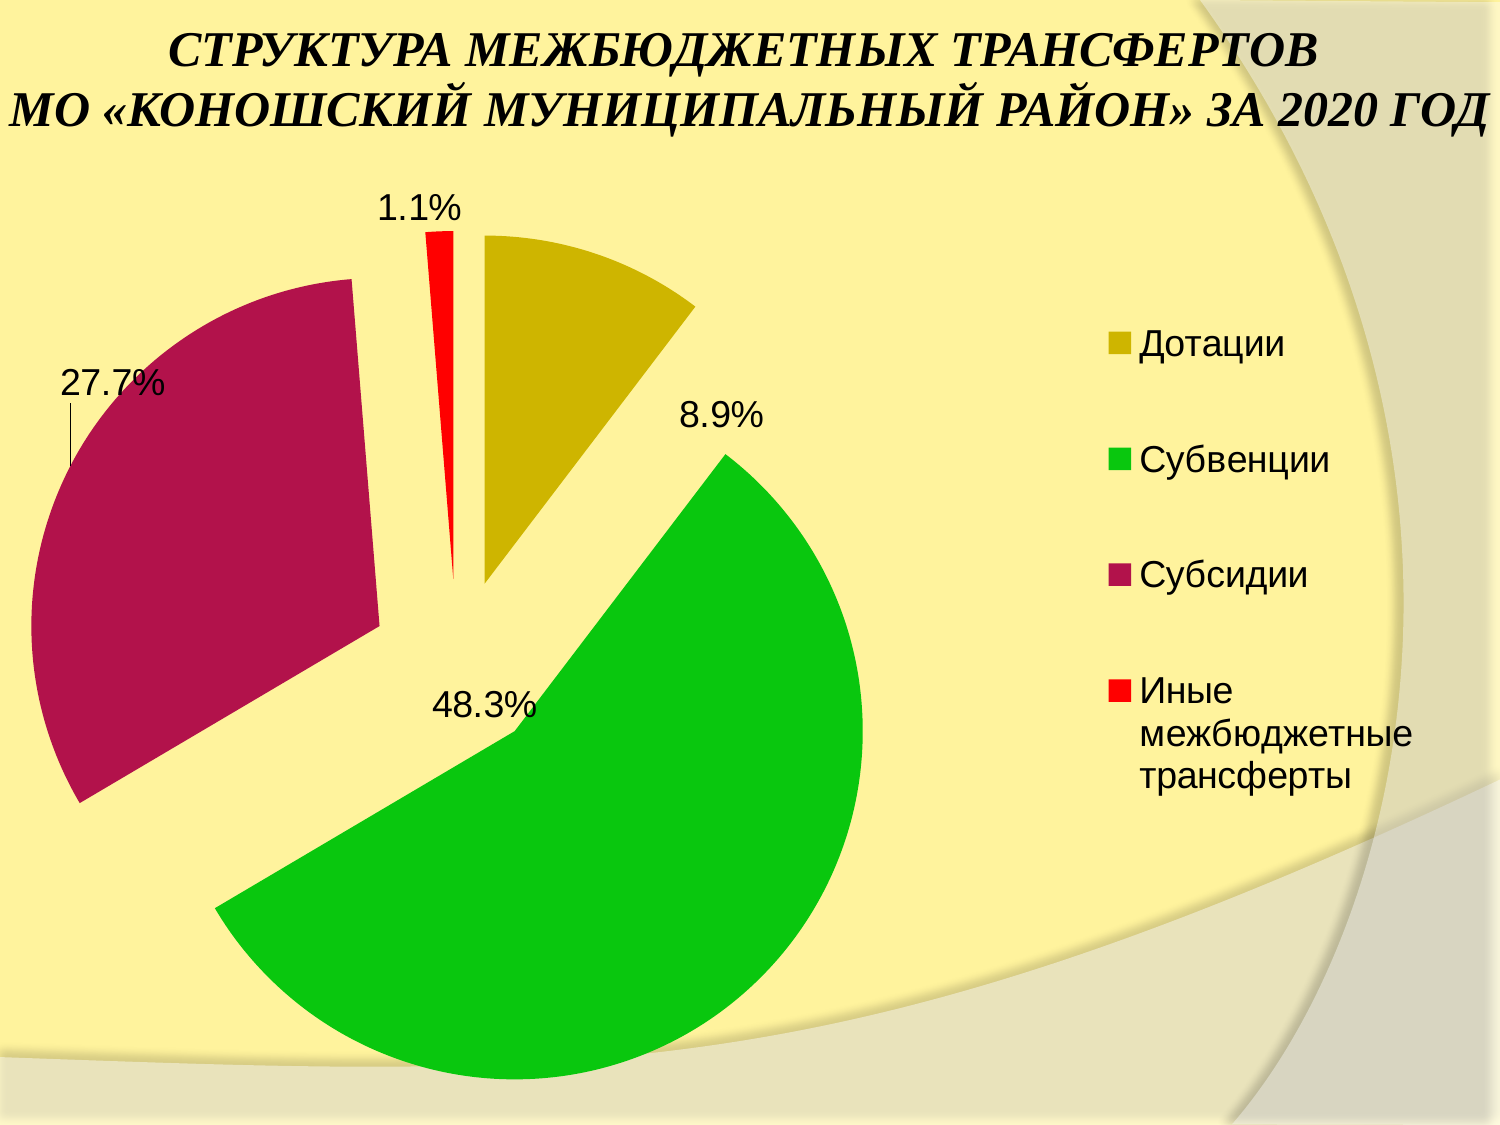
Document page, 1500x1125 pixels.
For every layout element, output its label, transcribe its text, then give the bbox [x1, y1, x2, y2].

title СТРУКТУРА МЕЖБЮДЖЕТНЫХ ТРАНСФЕРТОВ МО «КОНОШСКИЙ МУНИЦИПАЛЬНЫЙ РАЙОН» ЗА 2020 ГОД [0, 23, 1500, 200]
chart [0, 140, 1477, 1102]
